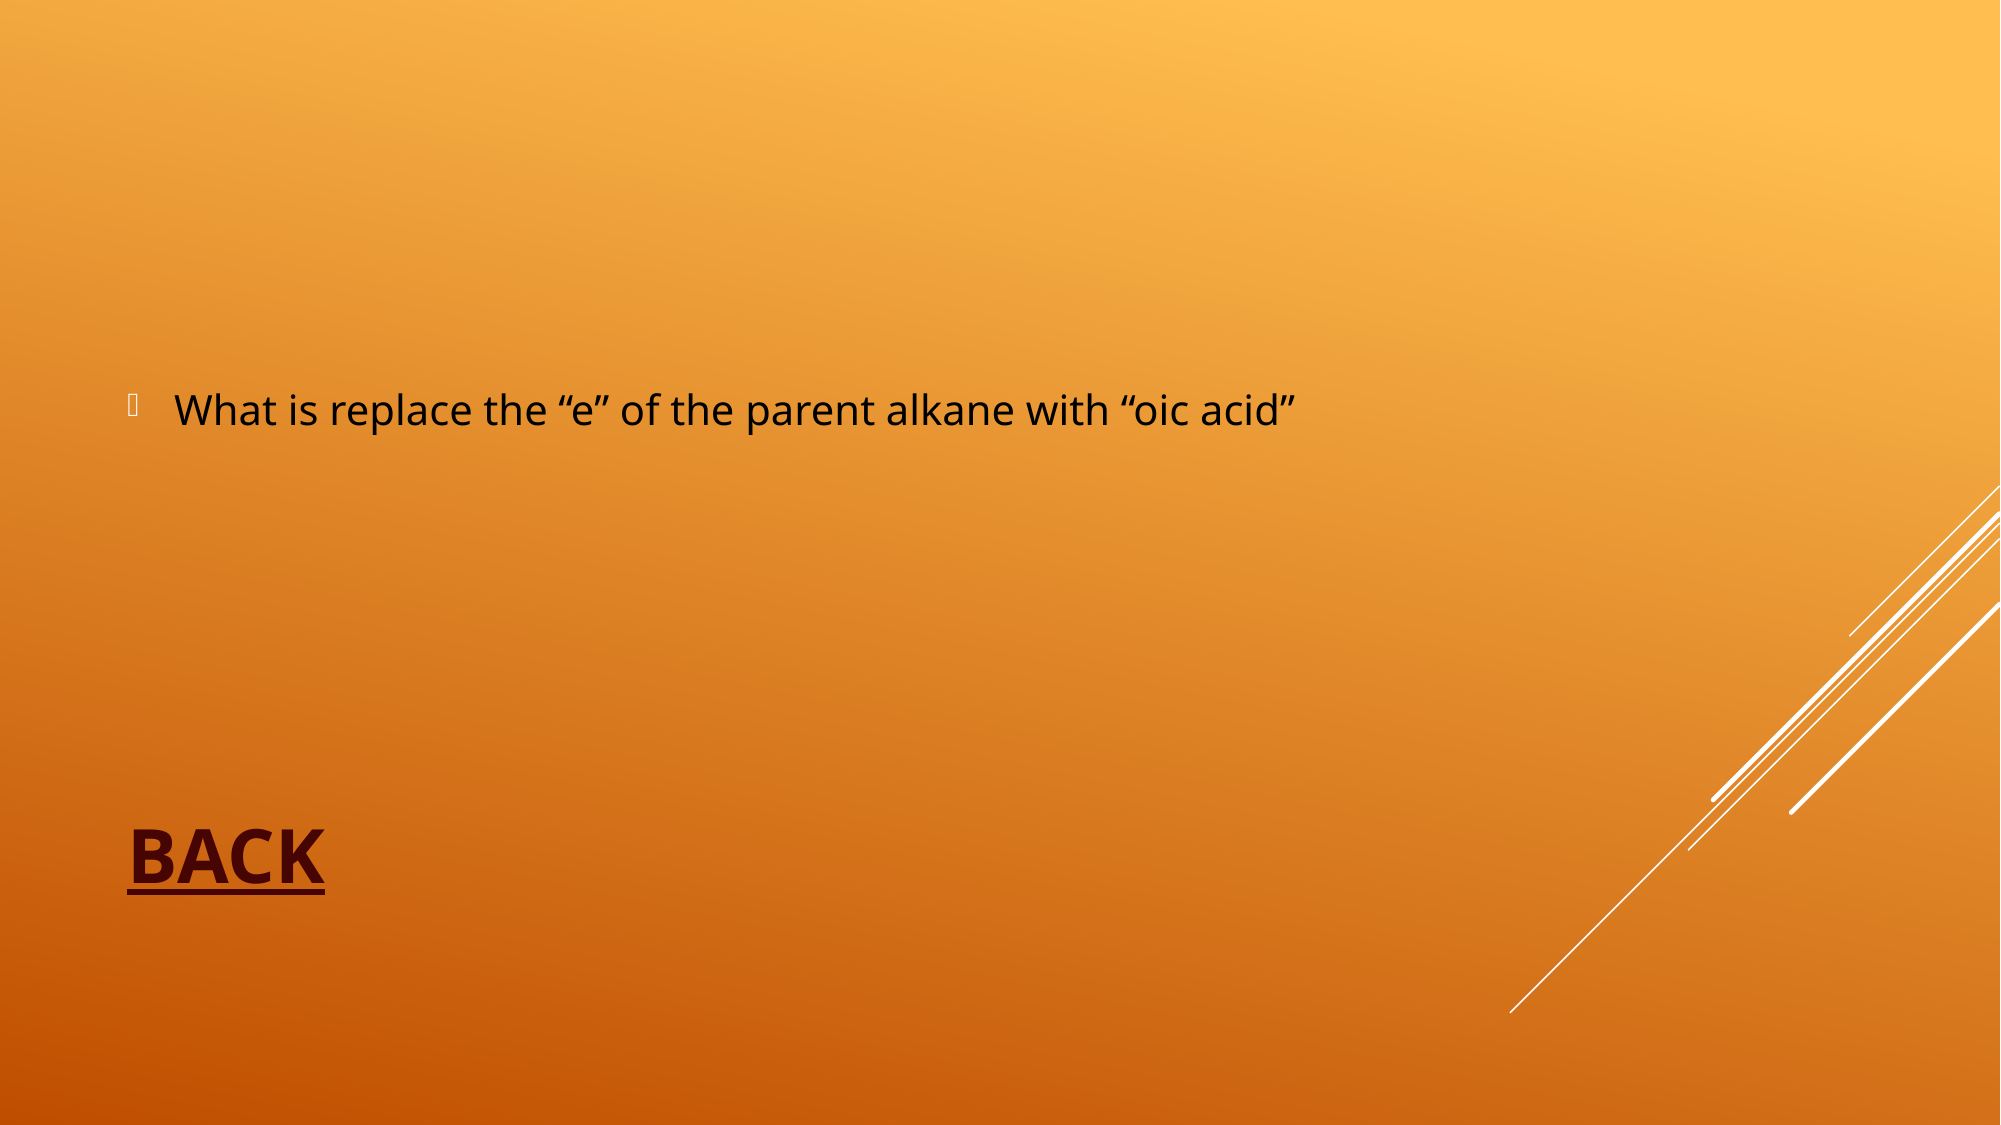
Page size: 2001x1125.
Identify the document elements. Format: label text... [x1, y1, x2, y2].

list What is replace the “e” of the parent alkane with “oic acid” [112, 112, 1513, 706]
title Back [112, 736, 1513, 984]
